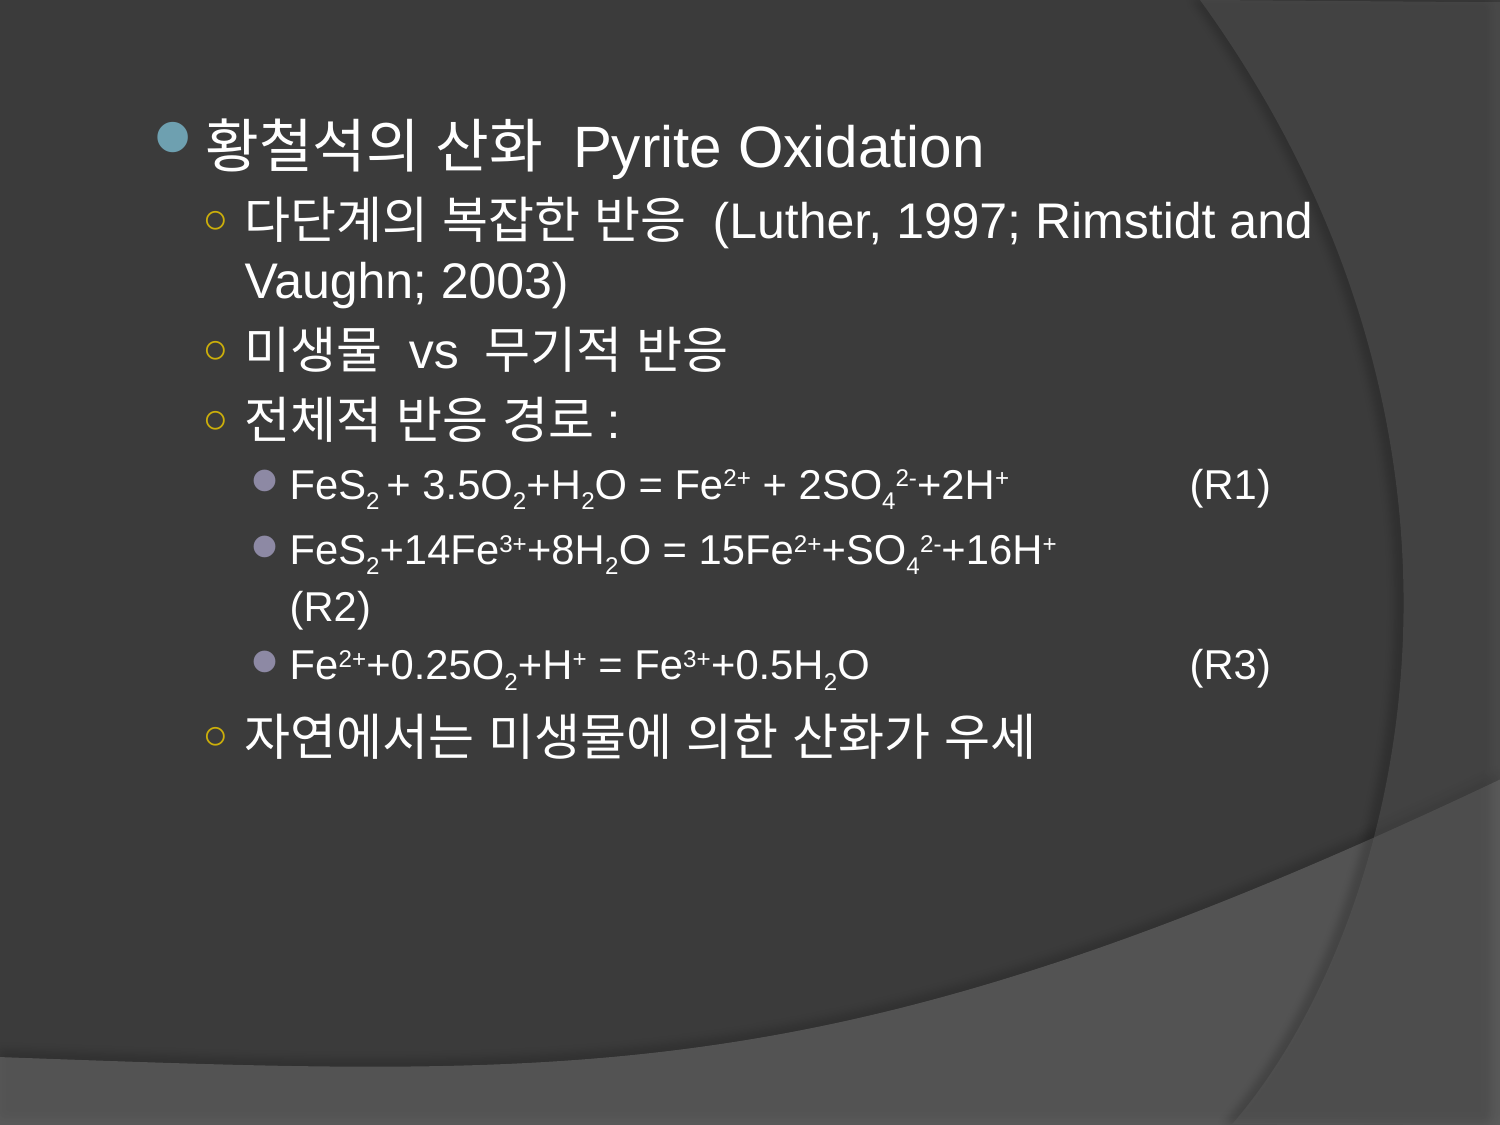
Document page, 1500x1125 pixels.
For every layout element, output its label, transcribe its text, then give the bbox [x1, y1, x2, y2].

list 황철석의 산화 Pyrite Oxidation 다단계의 복잡한 반응 (Luther, 1997; Rimstidt and Vaughn; 2003) 미생물 vs 무기적 반응 전체적 반응 경로: FeS2 + 3.5O2+H2O = Fe2+ + 2SO42-+2H+ (R1) FeS2+14Fe3++8H2O = 15Fe2++SO42-+16H+ (R2) Fe2++0.25O2+H+ = Fe3++0.5H2O (R3) 자연에서는 미생물에 의한 산화가 우세 [64, 101, 1412, 1035]
